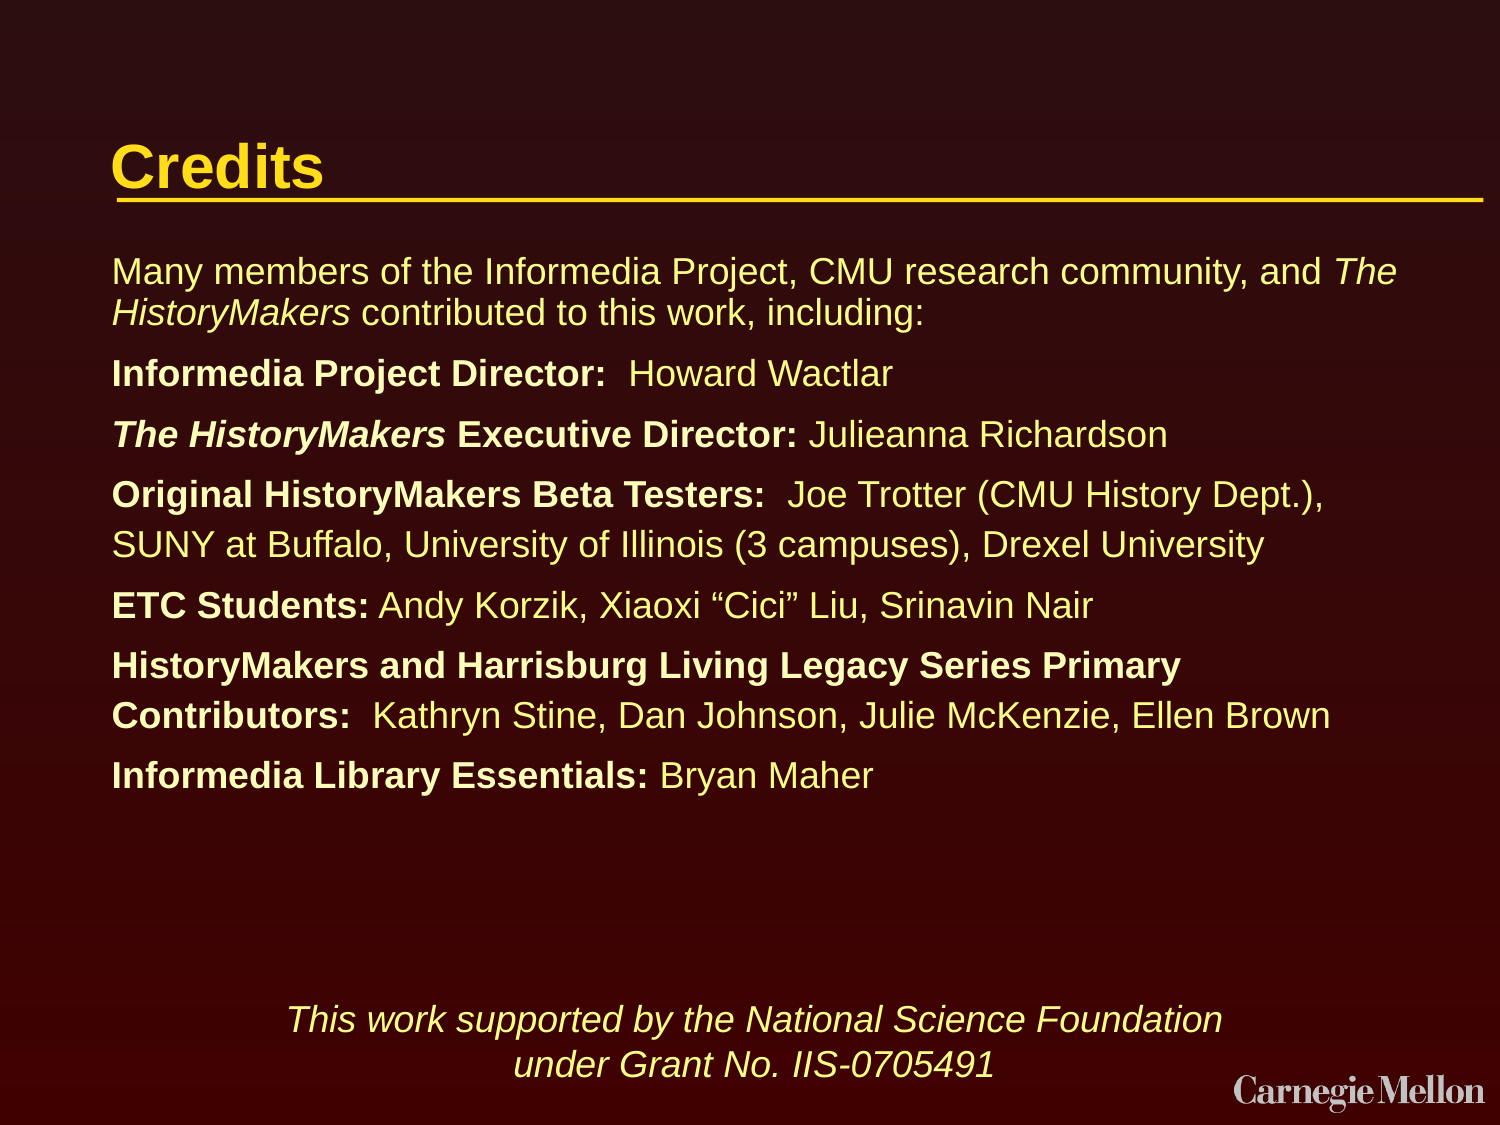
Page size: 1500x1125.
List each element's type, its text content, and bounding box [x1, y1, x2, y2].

list Many members of the Informedia Project, CMU research community, and The HistoryMakers contributed to this work, including: Informedia Project Director: Howard Wactlar The HistoryMakers Executive Director: Julieanna Richardson Original HistoryMakers Beta Testers: Joe Trotter (CMU History Dept.), SUNY at Buffalo, University of Illinois (3 campuses), Drexel University ETC Students: Andy Korzik, Xiaoxi “Cici” Liu, Srinavin Nair HistoryMakers and Harrisburg Living Legacy Series Primary Contributors: Kathryn Stine, Dan Johnson, Julie McKenzie, Ellen Brown Informedia Library Essentials: Bryan Maher [96, 244, 1423, 1034]
text_box This work supported by the National Science Foundation under Grant No. IIS-0705491 [92, 987, 1418, 1075]
picture [1234, 1074, 1485, 1113]
title Credits [95, 68, 1372, 258]
